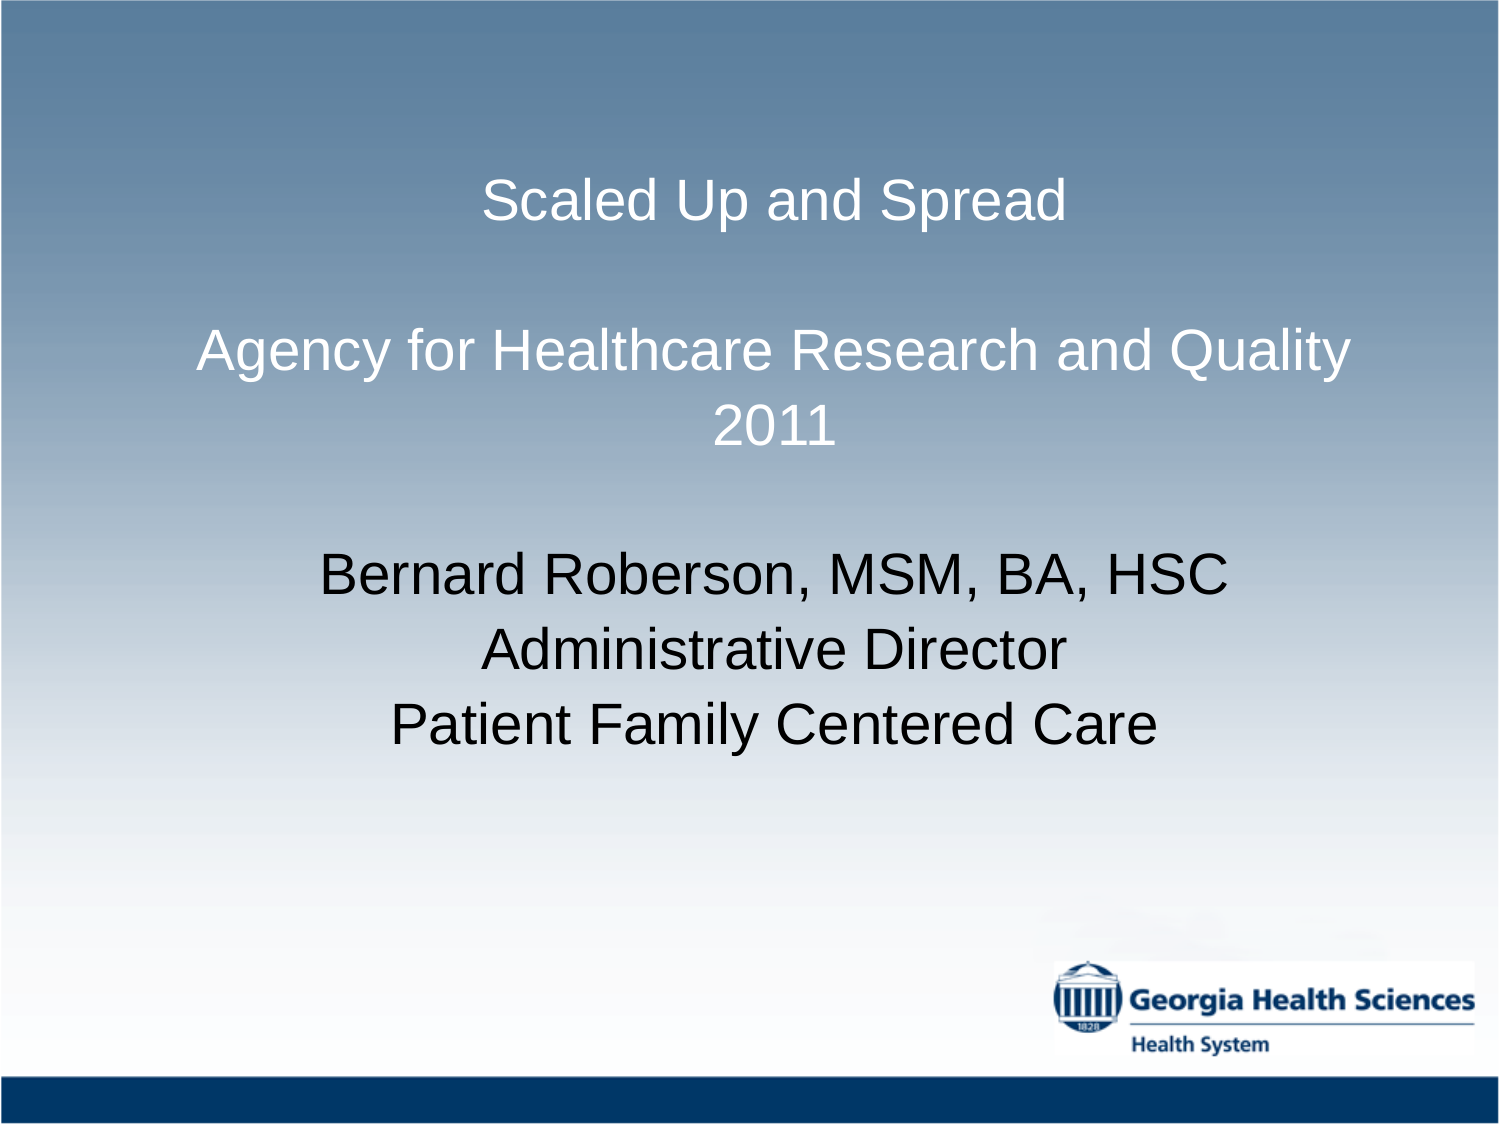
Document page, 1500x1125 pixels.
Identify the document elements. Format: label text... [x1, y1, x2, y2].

picture [0, 0, 1500, 1125]
subtitle Scaled Up and Spread Agency for Healthcare Research and Quality 2011 Bernard Roberson, MSM, BA, HSC Administrative Director Patient Family Centered Care [99, 162, 1451, 788]
